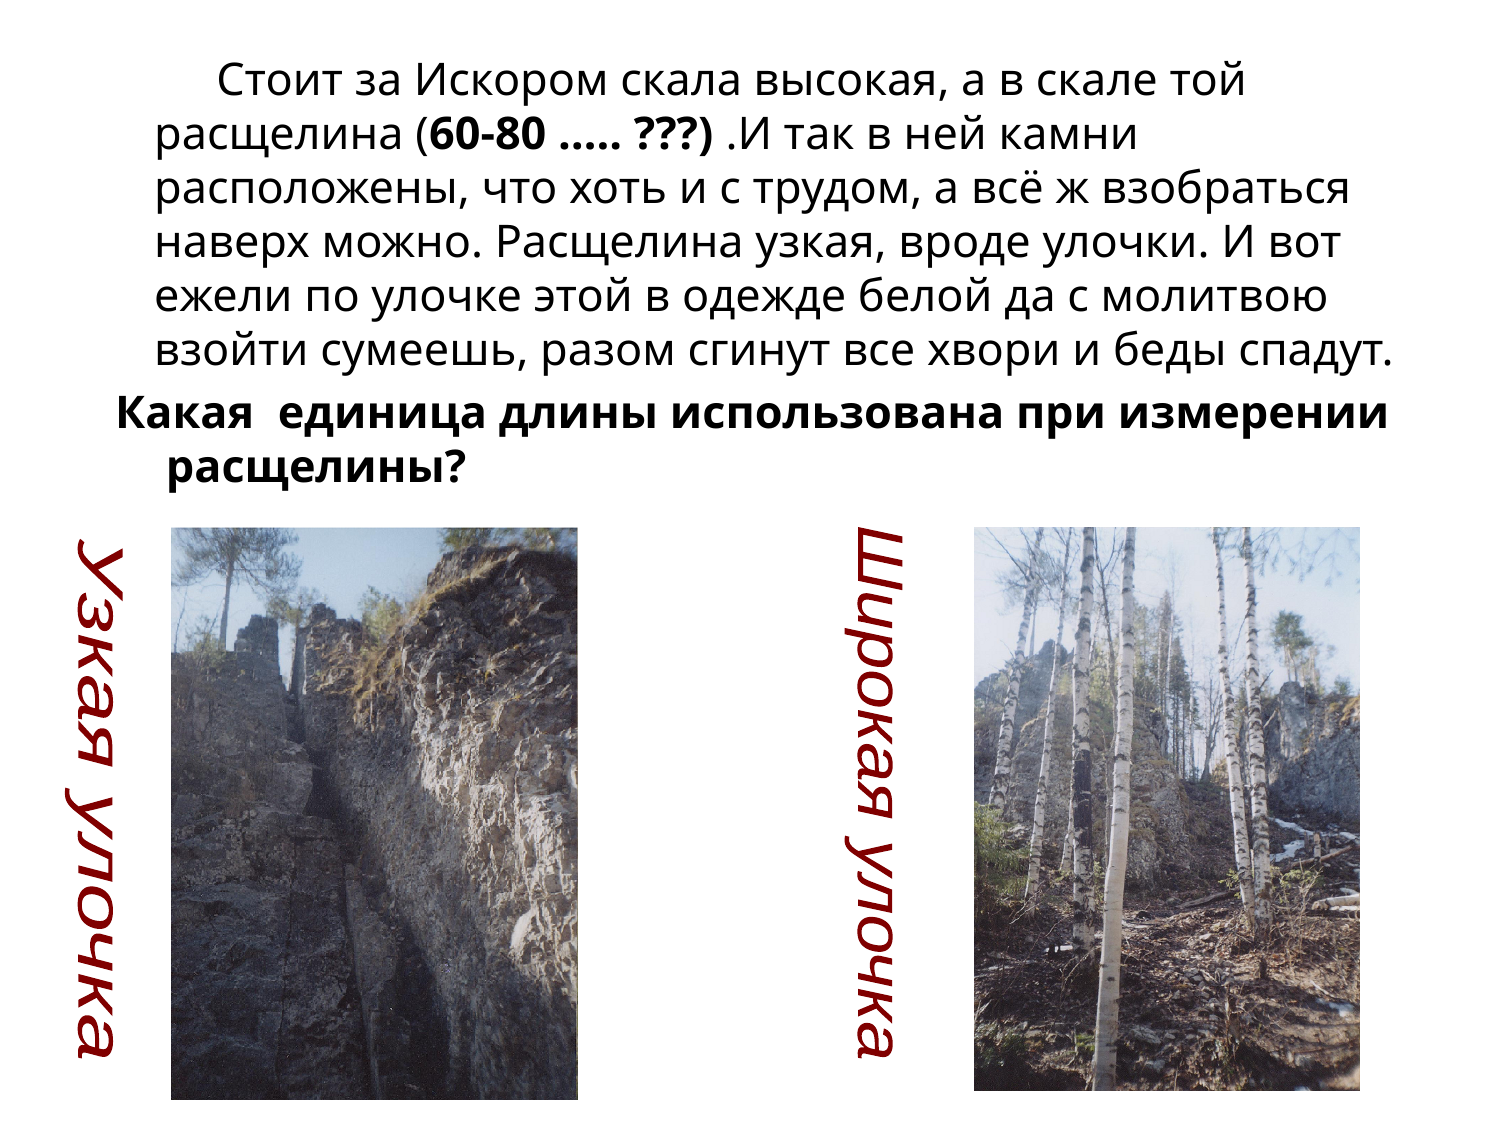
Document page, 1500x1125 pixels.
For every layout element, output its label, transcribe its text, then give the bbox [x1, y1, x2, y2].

picture [974, 526, 1361, 1092]
list Стоит за Искором скала высокая, а в скале той расщелина (60-80 ….. ???) .И так в ней камни расположены, что хоть и с трудом, а всё ж взобраться наверх можно. Расщелина узкая, вроде улочки. И вот ежели по улочке этой в одежде белой да с молитвою взойти сумеешь, разом сгинут все хвори и беды спадут. Какая единица длины использована при измерении расщелины? [88, 42, 1413, 504]
picture [170, 526, 579, 1100]
